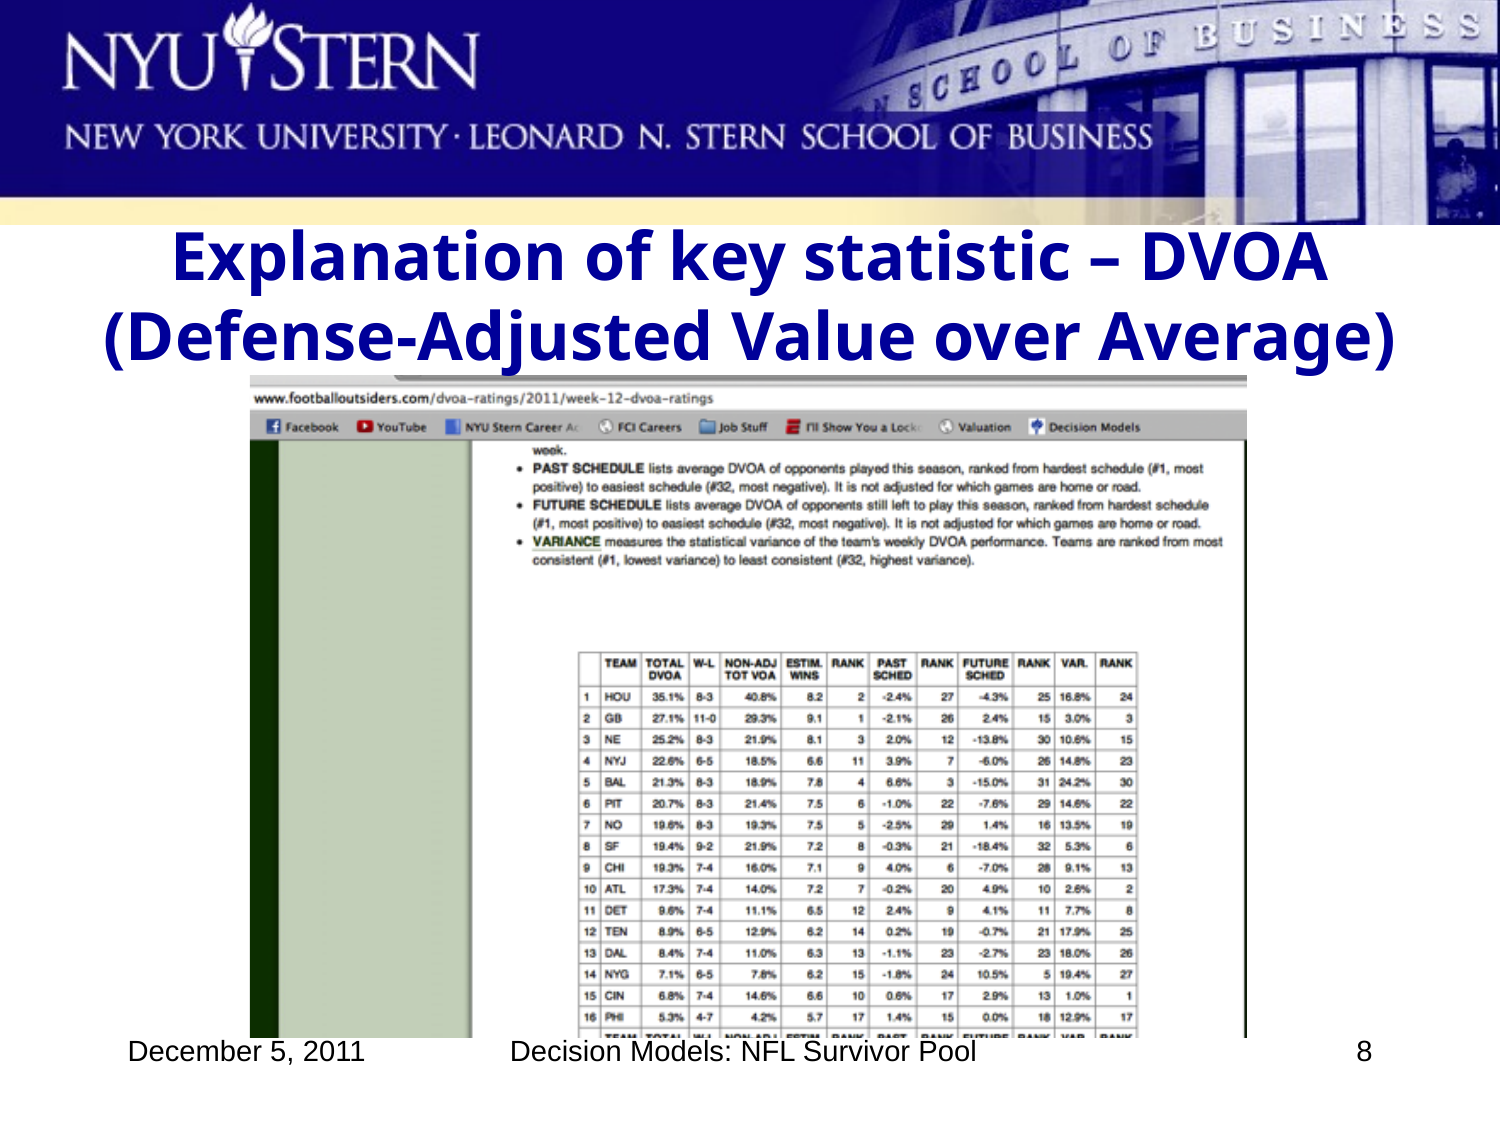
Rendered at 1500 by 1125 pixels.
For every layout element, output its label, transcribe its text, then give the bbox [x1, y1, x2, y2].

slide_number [112, 1025, 425, 1100]
slide_number 8 [1074, 1025, 1388, 1100]
picture [249, 374, 1248, 1038]
picture [0, 0, 1500, 224]
text_box Explanation of key statistic – DVOA (Defense-Adjusted Value over Average) [0, 224, 1500, 363]
footer Decision Models: NFL Survivor Pool [474, 1046, 1013, 1100]
